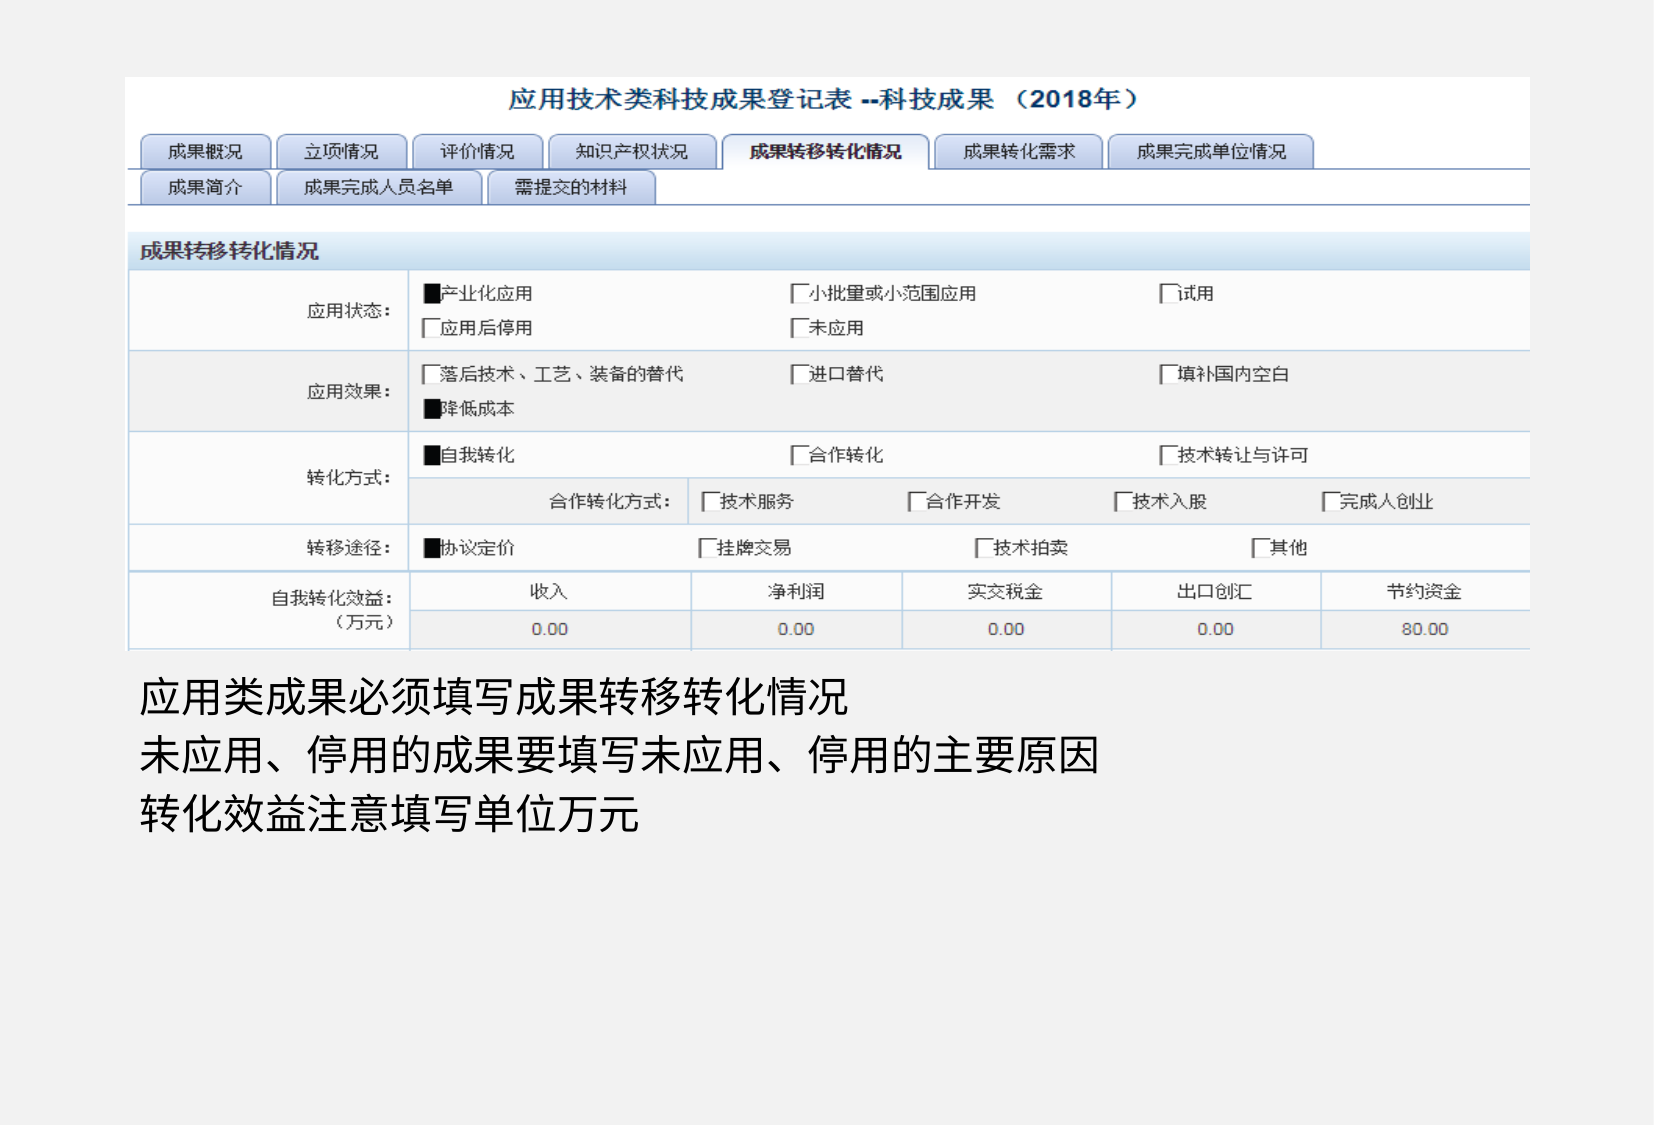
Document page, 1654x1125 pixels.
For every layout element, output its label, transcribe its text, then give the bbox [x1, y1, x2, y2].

picture [124, 77, 1530, 652]
subtitle 应用类成果必须填写成果转移转化情况 未应用、停用的成果要填写未应用、停用的主要原因 转化效益注意填写单位万元 [124, 663, 1530, 926]
